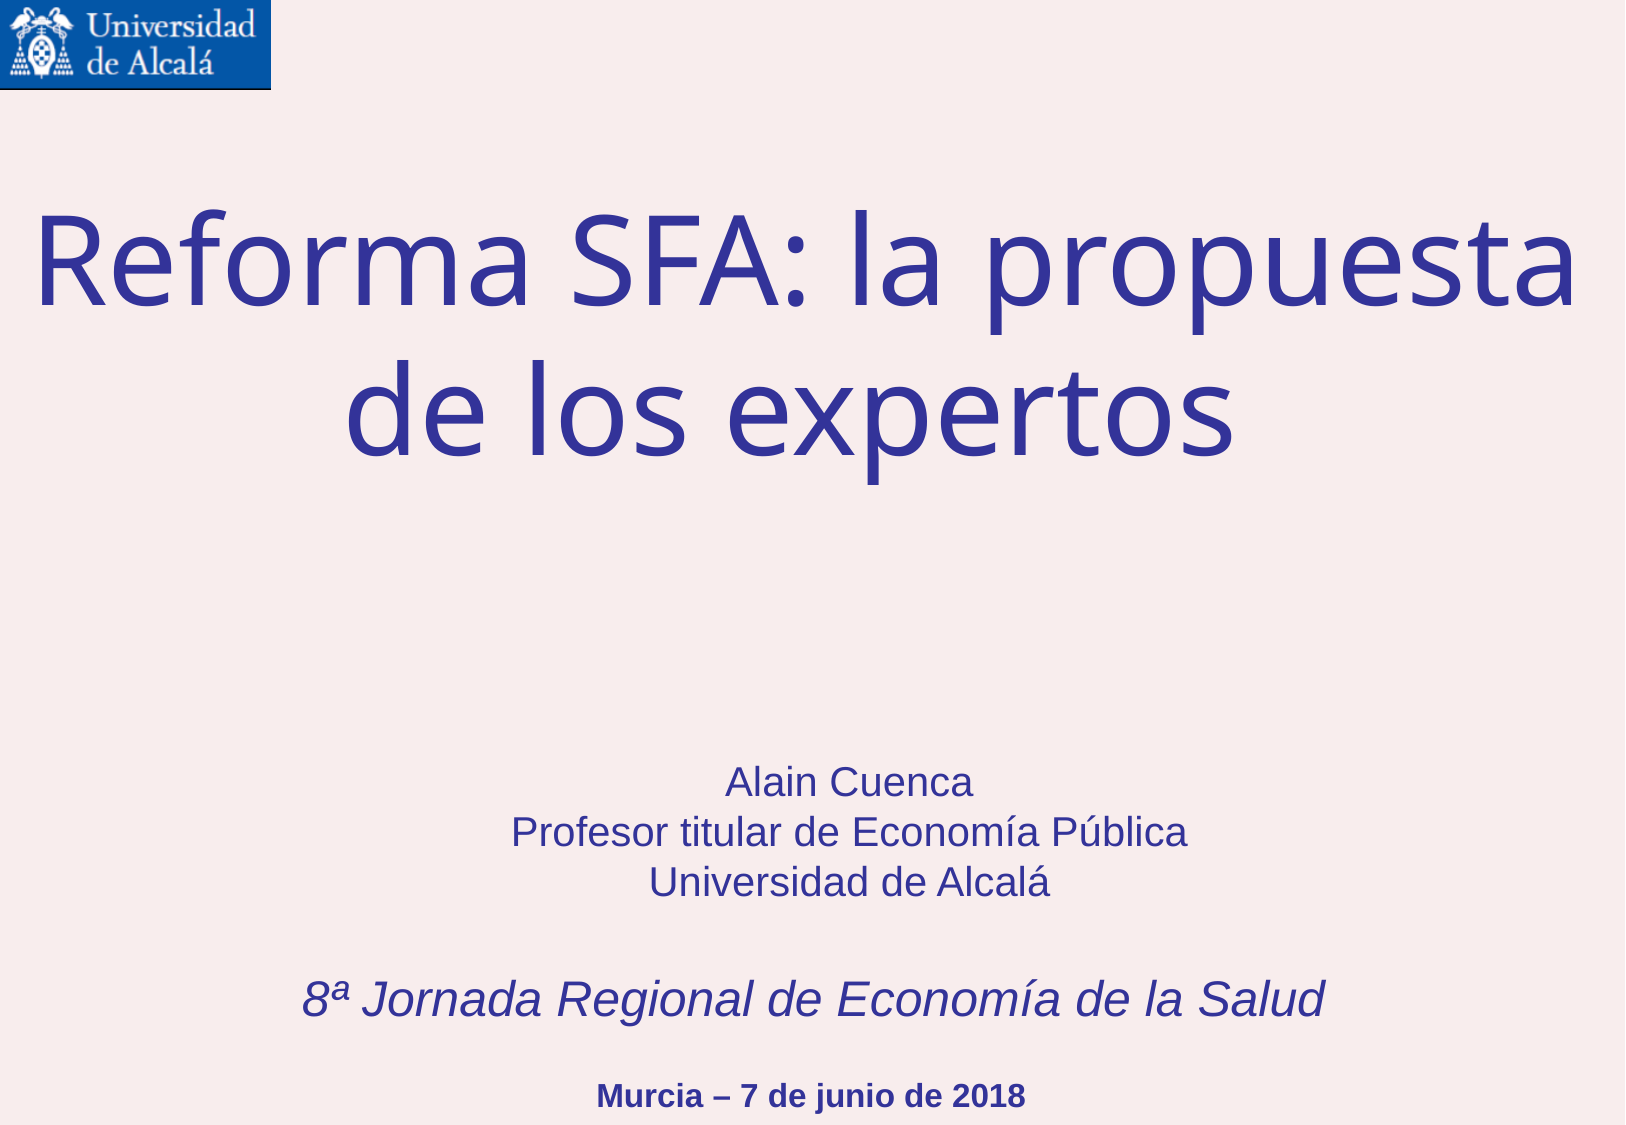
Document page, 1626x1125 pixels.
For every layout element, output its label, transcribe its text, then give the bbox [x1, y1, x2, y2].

text_box Reforma SFA: la propuesta de los expertos [0, 172, 1625, 610]
text_box Murcia – 7 de junio de 2018 [325, 1035, 1298, 1125]
text_box Alain Cuenca Profesor titular de Economía Pública Universidad de Alcalá [353, 747, 1346, 947]
text_box 8ª Jornada Regional de Economía de la Salud [32, 947, 1609, 1035]
picture [0, 0, 271, 90]
